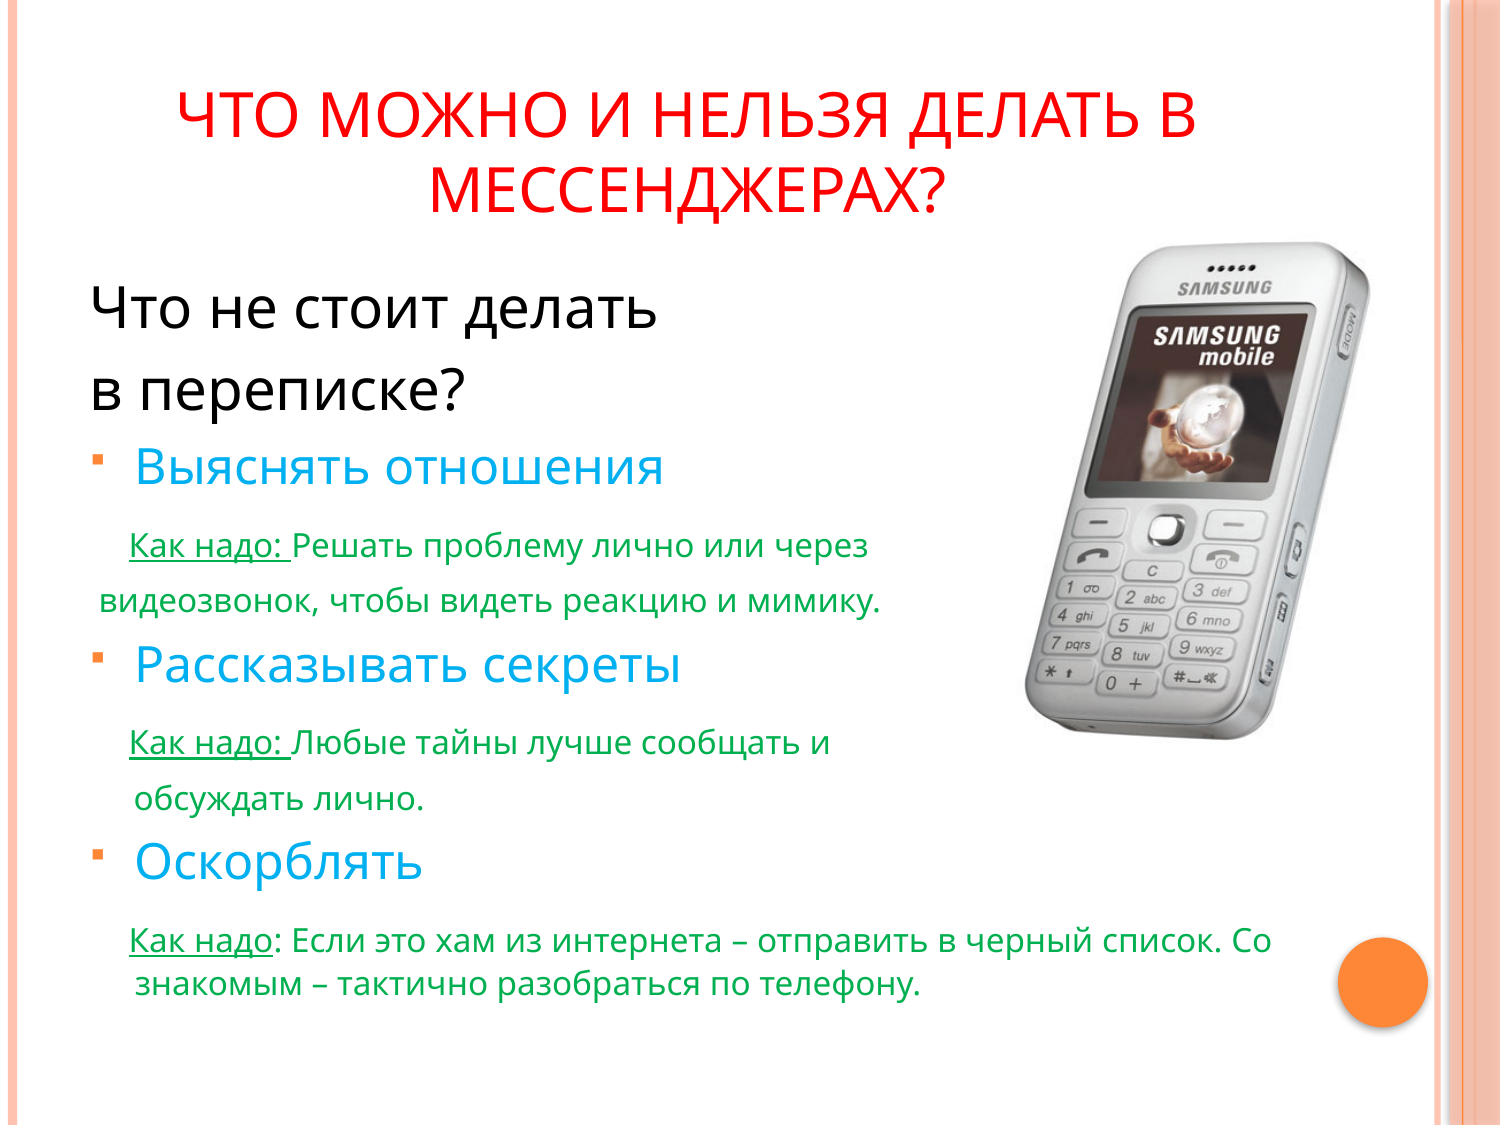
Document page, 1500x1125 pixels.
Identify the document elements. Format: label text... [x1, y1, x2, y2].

title Что можно и нельзя делать в мессенджерах? [75, 45, 1300, 233]
picture [1007, 233, 1384, 751]
list Что не стоит делать в переписке? Выяснять отношения Как надо: Решать проблему лично или через видеозвонок, чтобы видеть реакцию и мимику. Рассказывать секреты Как надо: Любые тайны лучше сообщать и обсуждать лично. Оскорблять Как надо: Если это хам из интернета – отправить в черный список. Со знакомым – тактично разобраться по телефону. [75, 262, 1300, 1062]
